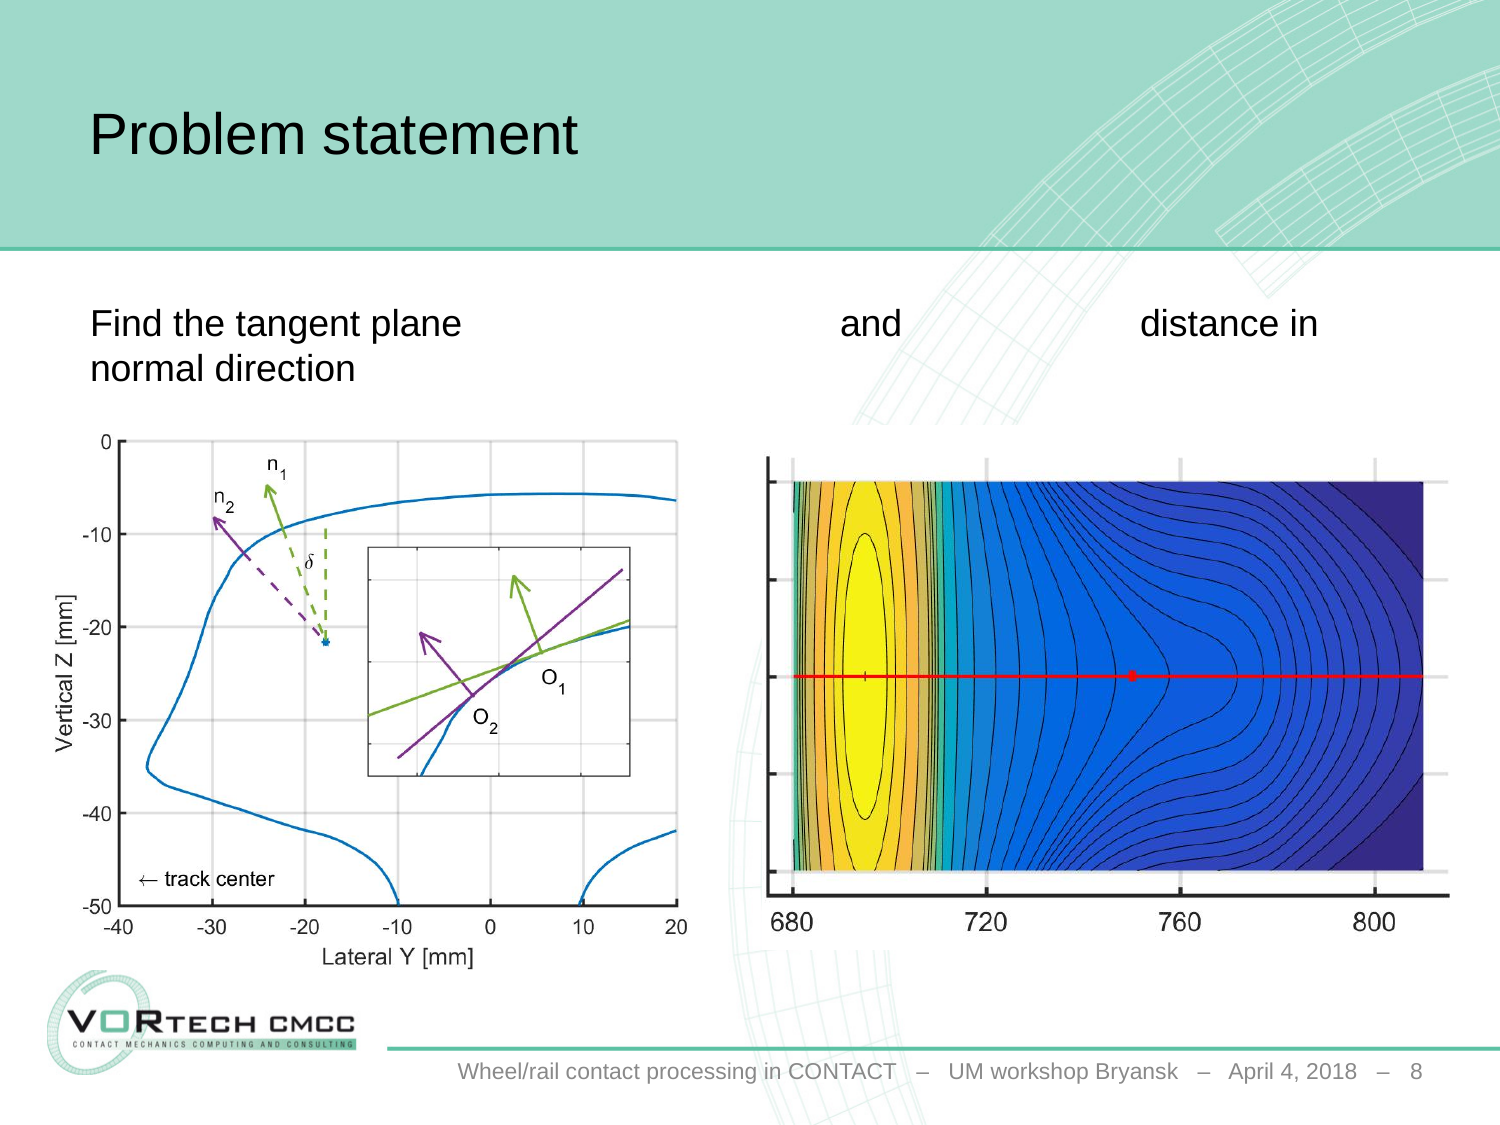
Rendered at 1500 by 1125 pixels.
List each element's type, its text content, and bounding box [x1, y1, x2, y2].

title Problem statement [75, 37, 1425, 225]
picture [0, 0, 1500, 1125]
list Find the tangent plane and distance in normal direction [75, 291, 1341, 929]
